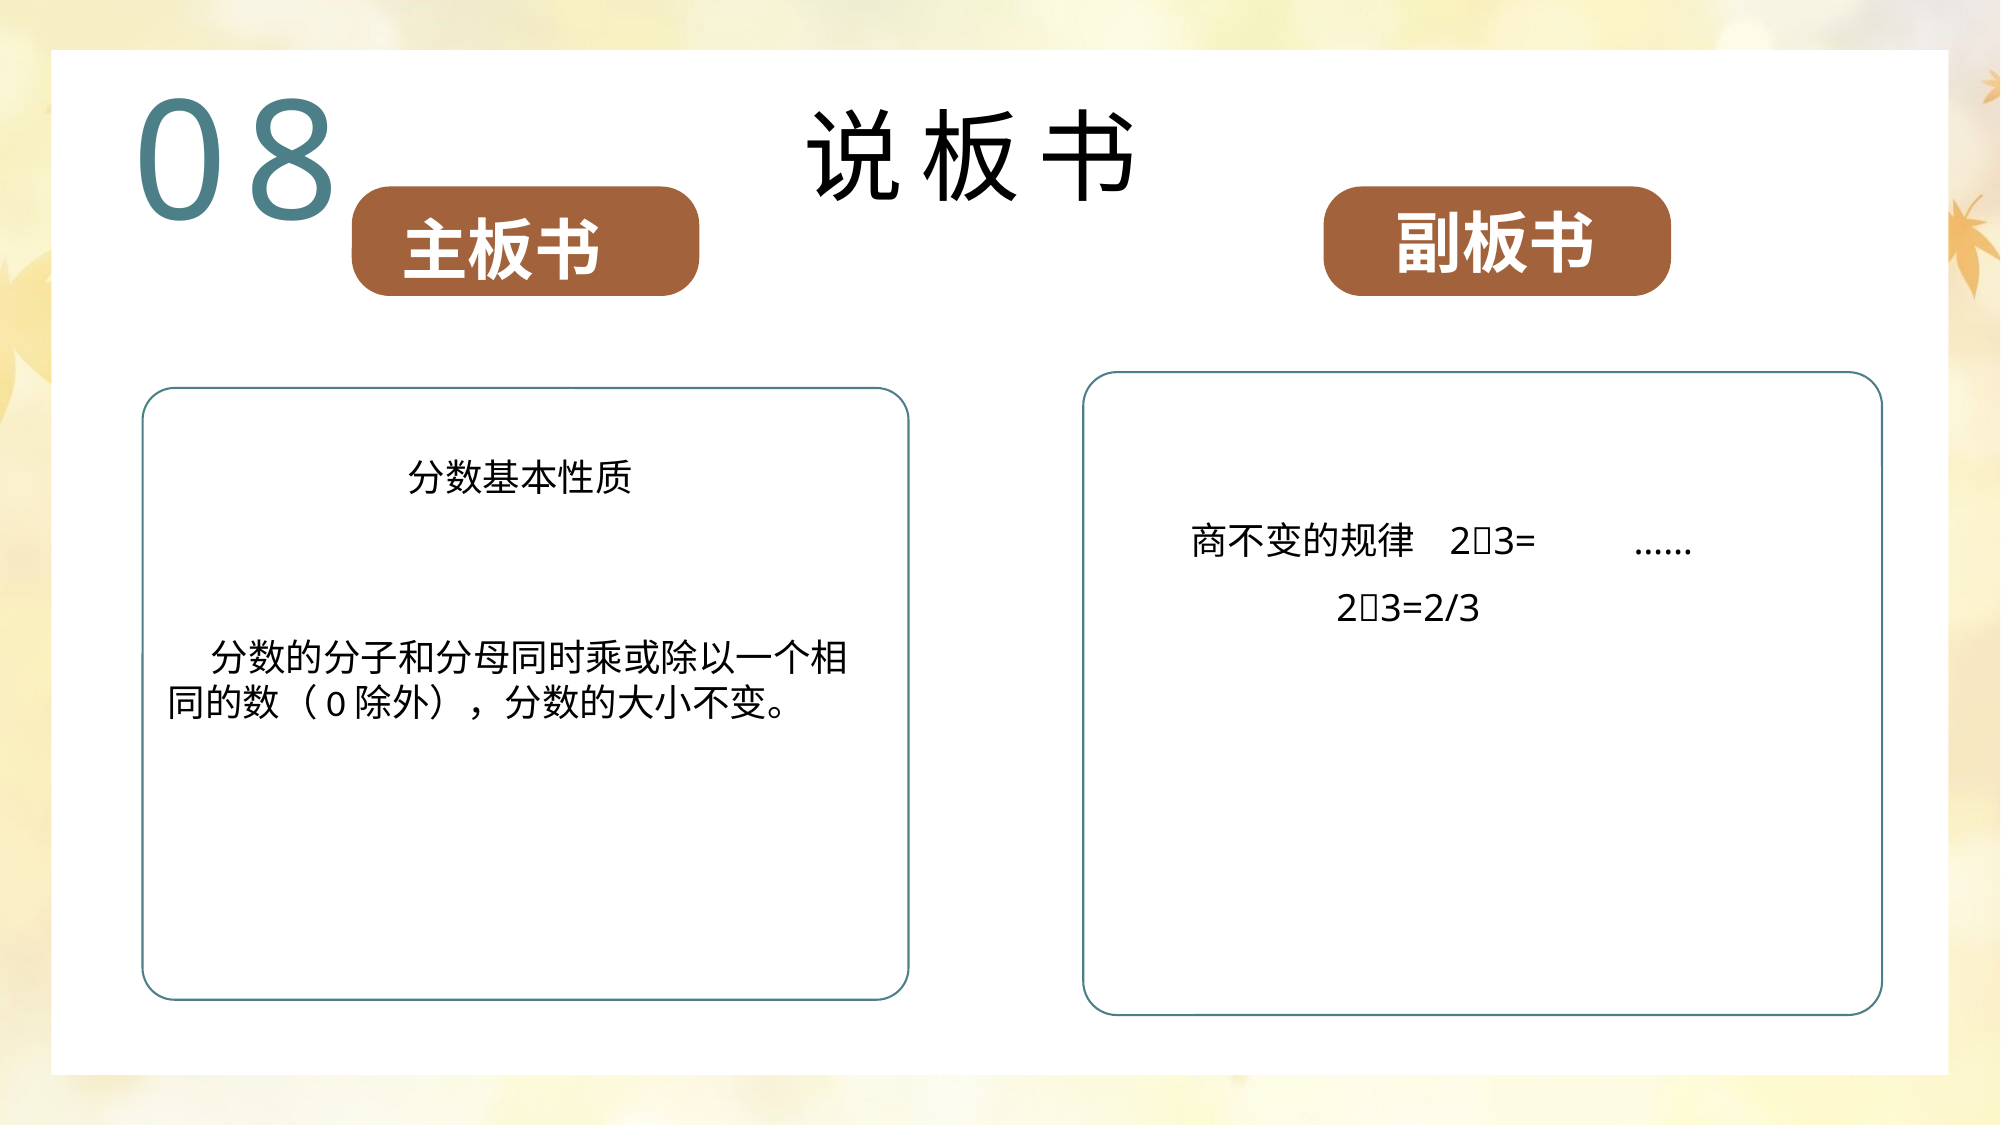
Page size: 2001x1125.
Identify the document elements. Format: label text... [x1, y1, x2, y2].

text_box [1082, 371, 1884, 1017]
text_box [359, 185, 673, 200]
text_box 分数基本性质 分数的分子和分母同时乘或除以一个相同的数（0除外），分数的大小不变。 [152, 446, 888, 866]
picture [0, 0, 2001, 1125]
text_box [50, 49, 1949, 1076]
text_box [1337, 289, 1657, 298]
text_box 主板书 [329, 200, 674, 295]
text_box 商不变的规律 2➗3= …… 2➗3=2/3 [1175, 486, 1859, 637]
text_box [1338, 185, 1656, 193]
text_box 副板书 [1323, 193, 1668, 289]
text_box [141, 386, 910, 1001]
text_box 08 [113, 45, 359, 261]
text_box 说板书 [673, 86, 1268, 221]
text_box [1668, 207, 1673, 276]
text_box [377, 221, 701, 298]
